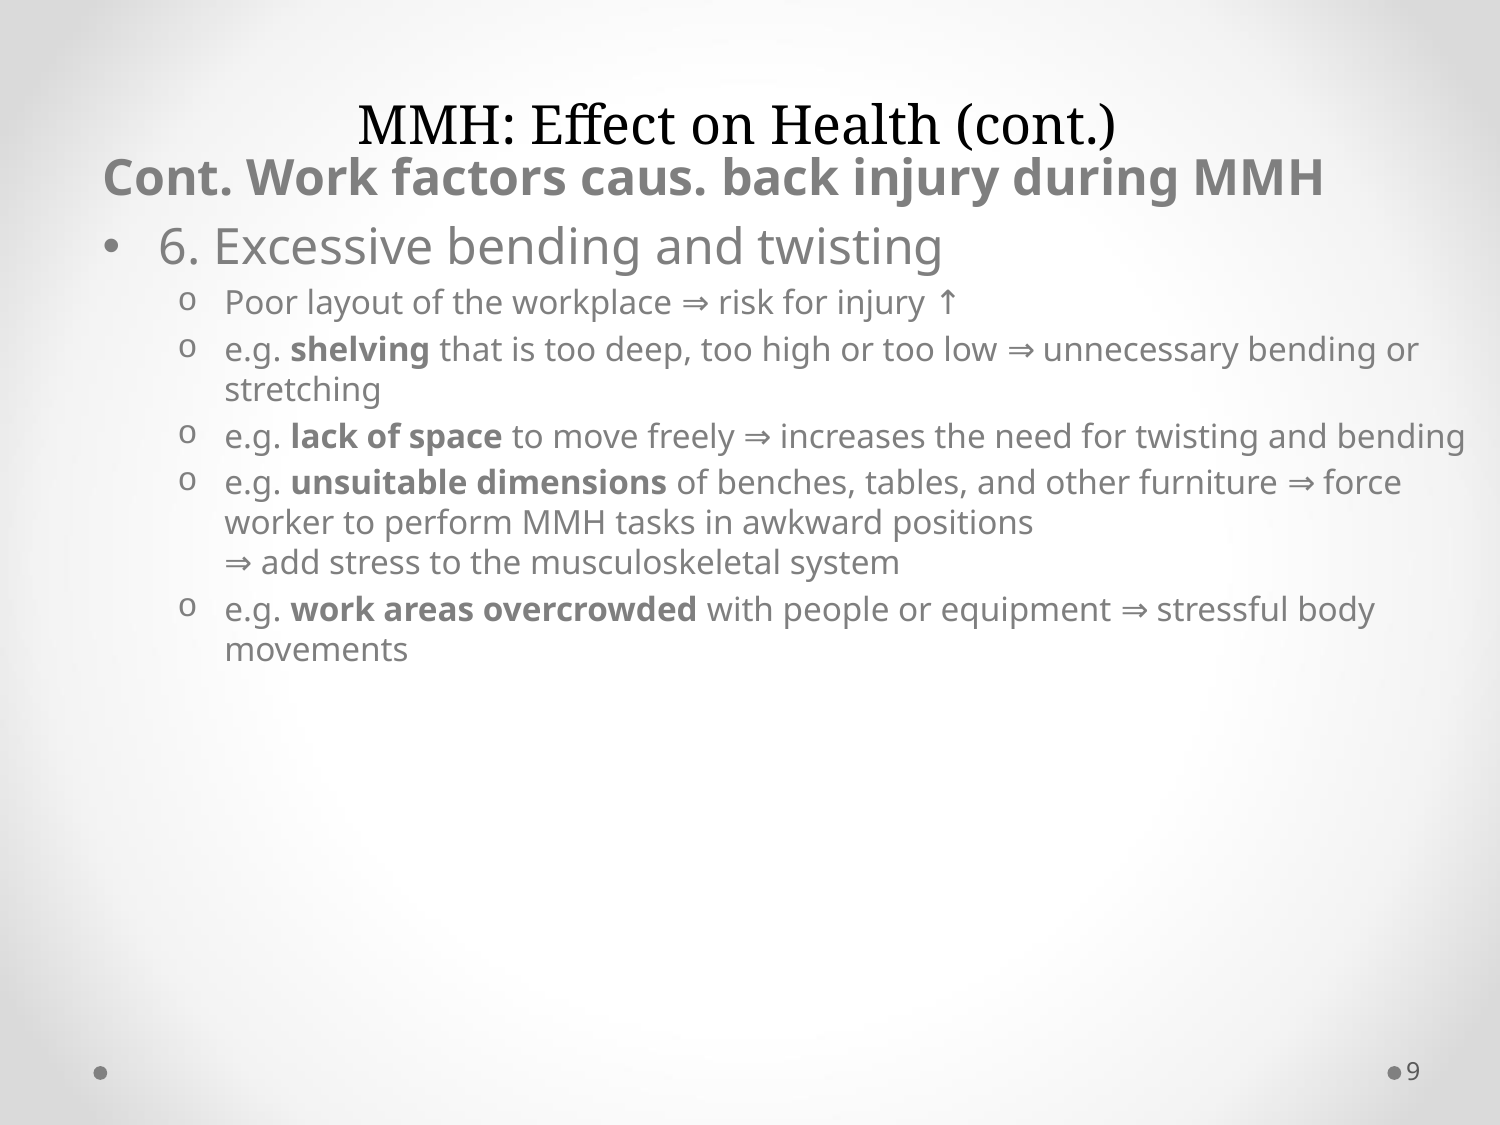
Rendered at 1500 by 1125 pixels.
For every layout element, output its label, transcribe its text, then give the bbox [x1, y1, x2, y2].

title MMH: Effect on Health (cont.) [62, 62, 1413, 163]
list Cont. Work factors caus. back injury during MMH 6. Excessive bending and twisting Poor layout of the workplace ⇒ risk for injury ↑ e.g. shelving that is too deep, too high or too low ⇒ unnecessary bending or stretching e.g. lack of space to move freely ⇒ increases the need for twisting and bending e.g. unsuitable dimensions of benches, tables, and other furniture ⇒ force worker to perform MMH tasks in awkward positions ⇒ add stress to the musculoskeletal system e.g. work areas overcrowded with people or equipment ⇒ stressful body movements [87, 137, 1488, 1113]
picture [0, 0, 1500, 1125]
slide_number 9 [1401, 1042, 1494, 1103]
